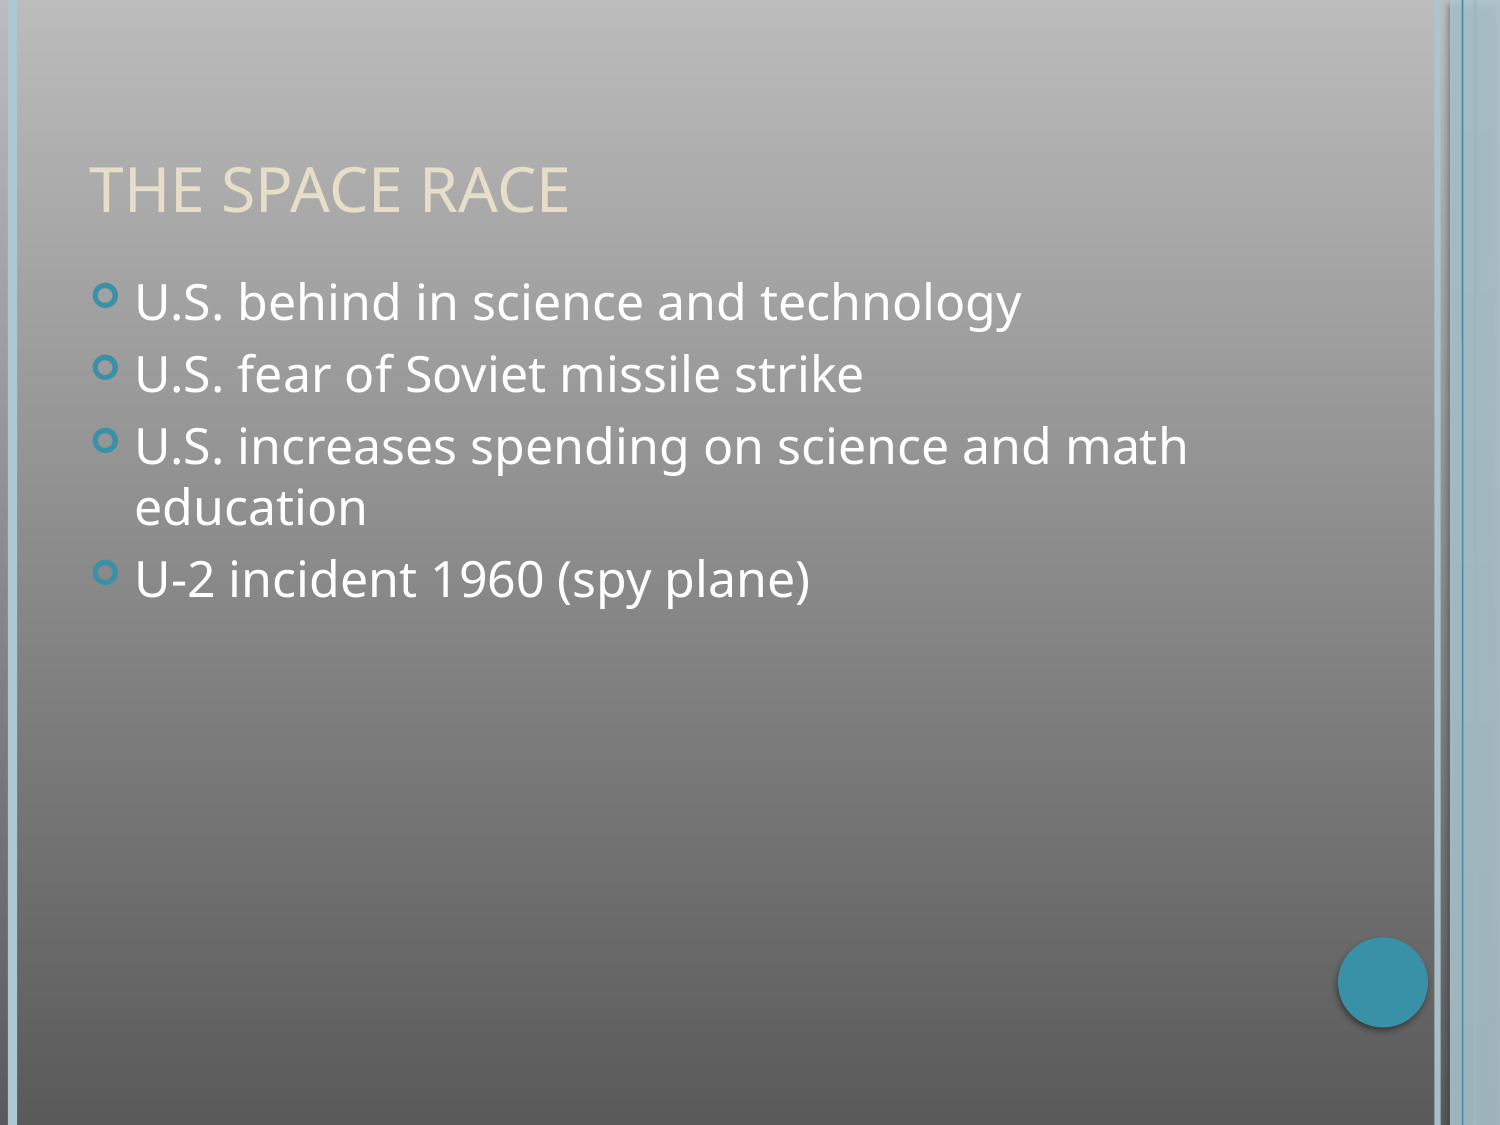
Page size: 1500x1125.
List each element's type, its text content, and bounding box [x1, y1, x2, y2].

list U.S. behind in science and technology U.S. fear of Soviet missile strike U.S. increases spending on science and math education U-2 incident 1960 (spy plane) [75, 262, 1300, 1062]
title The Space Race [75, 45, 1300, 233]
